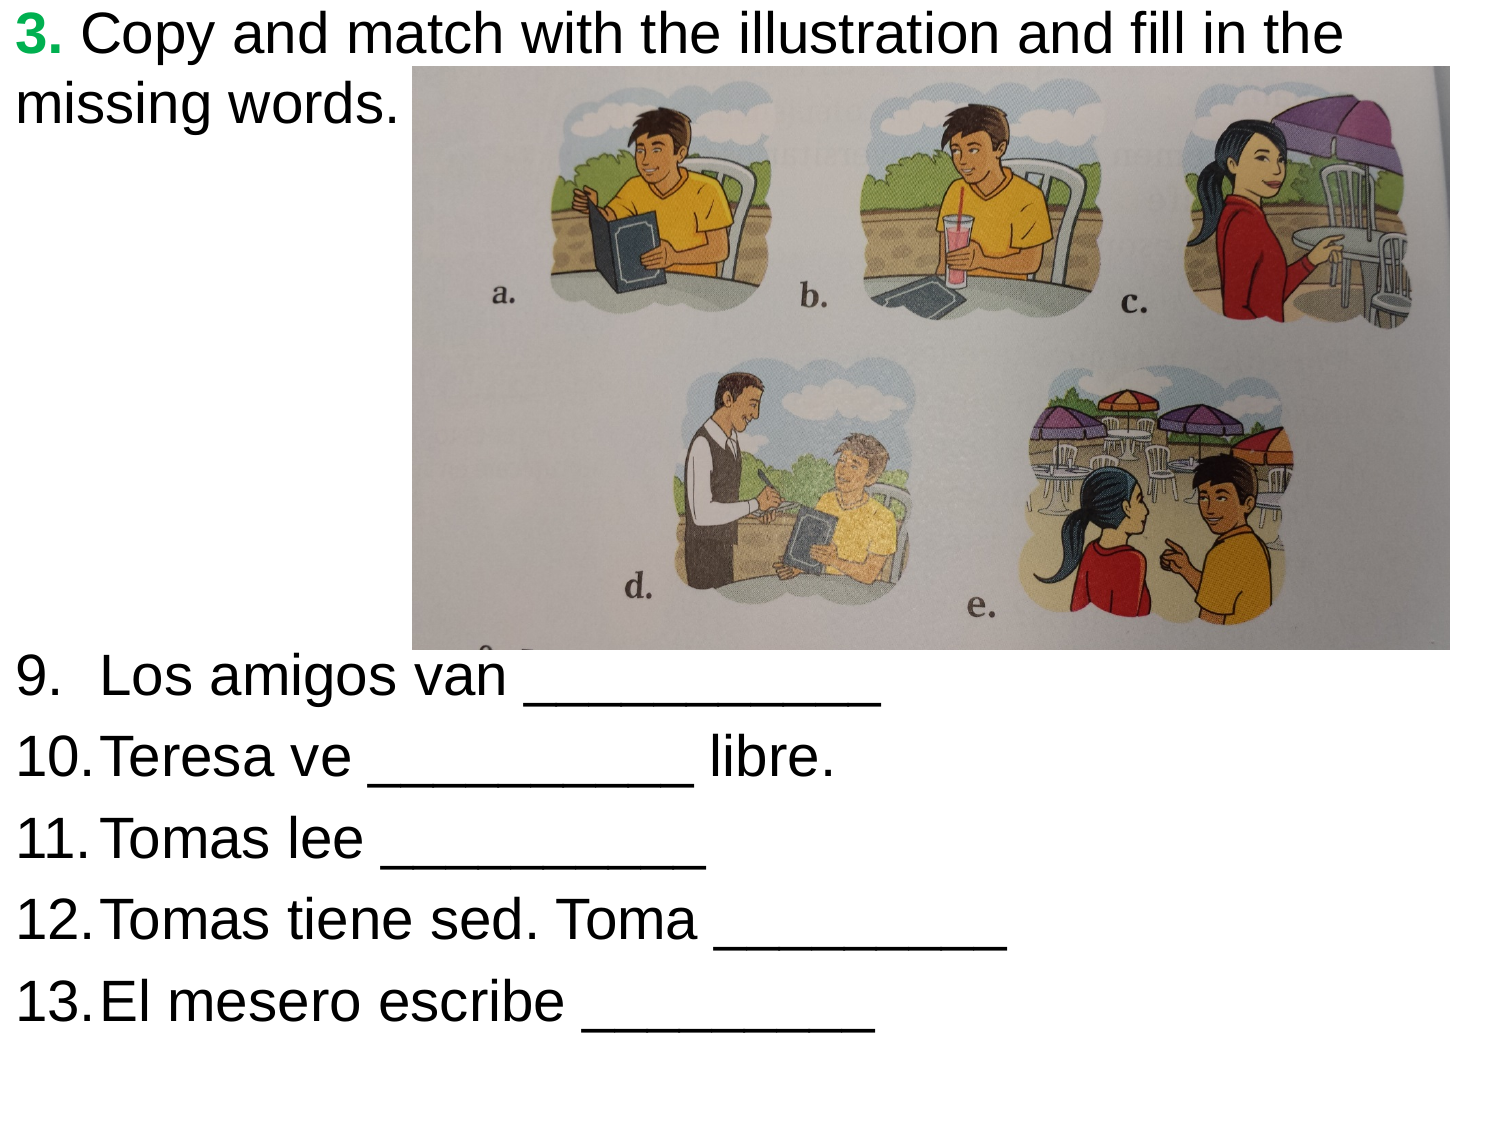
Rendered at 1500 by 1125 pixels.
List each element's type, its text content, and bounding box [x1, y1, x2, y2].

picture [412, 66, 1451, 651]
list 3. Copy and match with the illustration and fill in the missing words. Los amigos van ___________ Teresa ve __________ libre. Tomas lee __________ Tomas tiene sed. Toma _________ El mesero escribe _________ [0, 0, 1388, 730]
